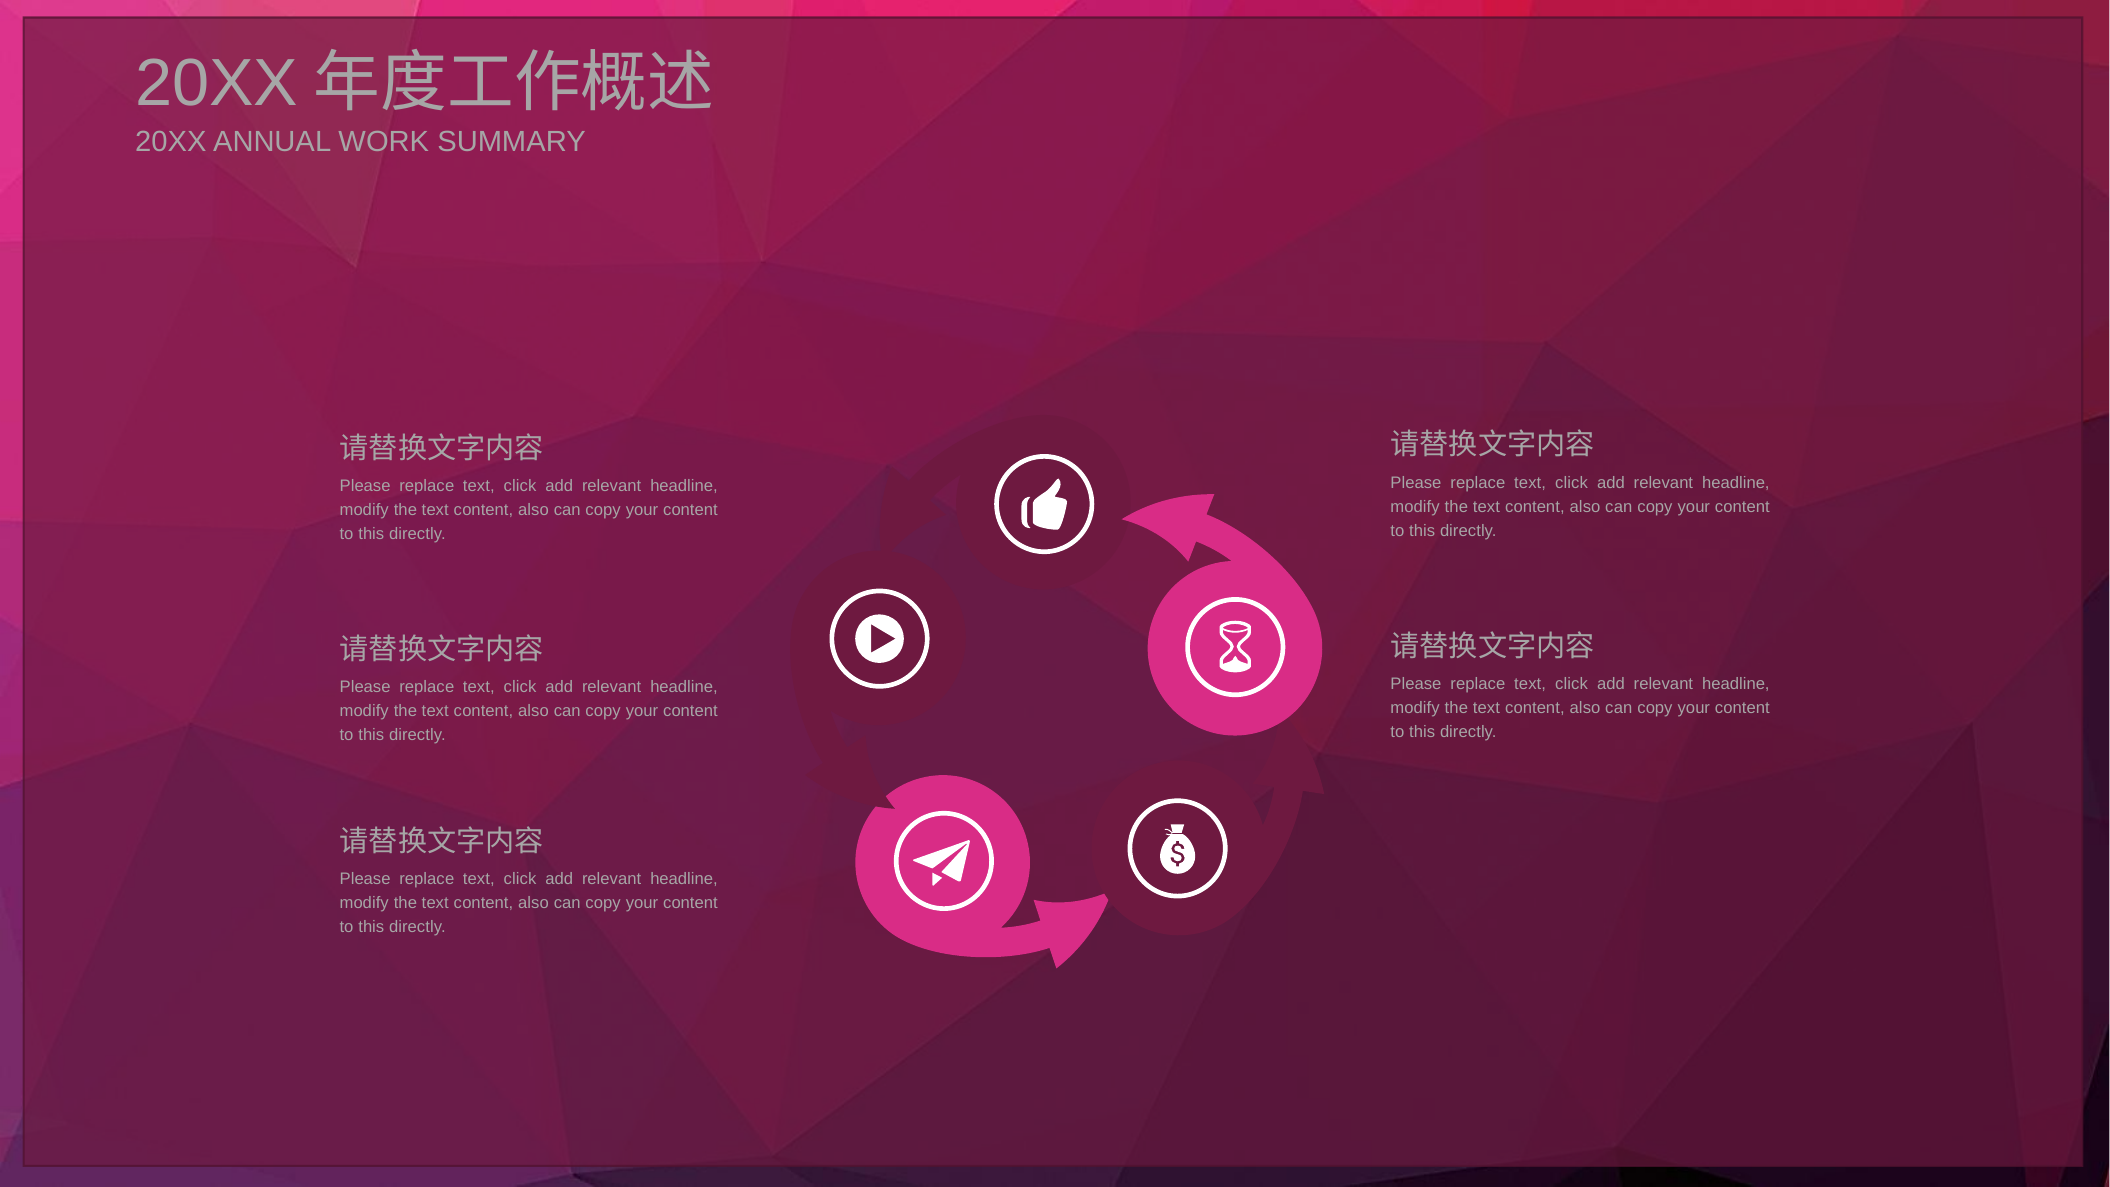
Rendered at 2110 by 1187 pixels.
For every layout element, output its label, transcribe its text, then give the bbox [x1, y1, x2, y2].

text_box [876, 413, 1141, 600]
text_box 请替换文字内容 [339, 623, 674, 666]
text_box Please replace text, click add relevant headline, modify the text content, also can copy your content to this directly. [339, 863, 719, 936]
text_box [847, 766, 1113, 969]
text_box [783, 538, 979, 809]
text_box 20XX年度工作概述 [135, 38, 783, 119]
picture [0, 0, 2110, 1187]
text_box 请替换文字内容 [339, 814, 674, 857]
text_box 请替换文字内容 [1390, 620, 1726, 662]
text_box 请替换文字内容 [1390, 418, 1726, 461]
text_box Please replace text, click add relevant headline, modify the text content, also can copy your content to this directly. [1390, 467, 1771, 540]
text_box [1121, 493, 1326, 748]
text_box 20XX ANNUAL WORK SUMMARY [135, 122, 596, 158]
text_box Please replace text, click add relevant headline, modify the text content, also can copy your content to this directly. [339, 470, 719, 543]
text_box Please replace text, click add relevant headline, modify the text content, also can copy your content to this directly. [1390, 668, 1771, 741]
text_box 请替换文字内容 [339, 422, 674, 464]
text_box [1082, 709, 1325, 940]
text_box Please replace text, click add relevant headline, modify the text content, also can copy your content to this directly. [339, 672, 719, 745]
